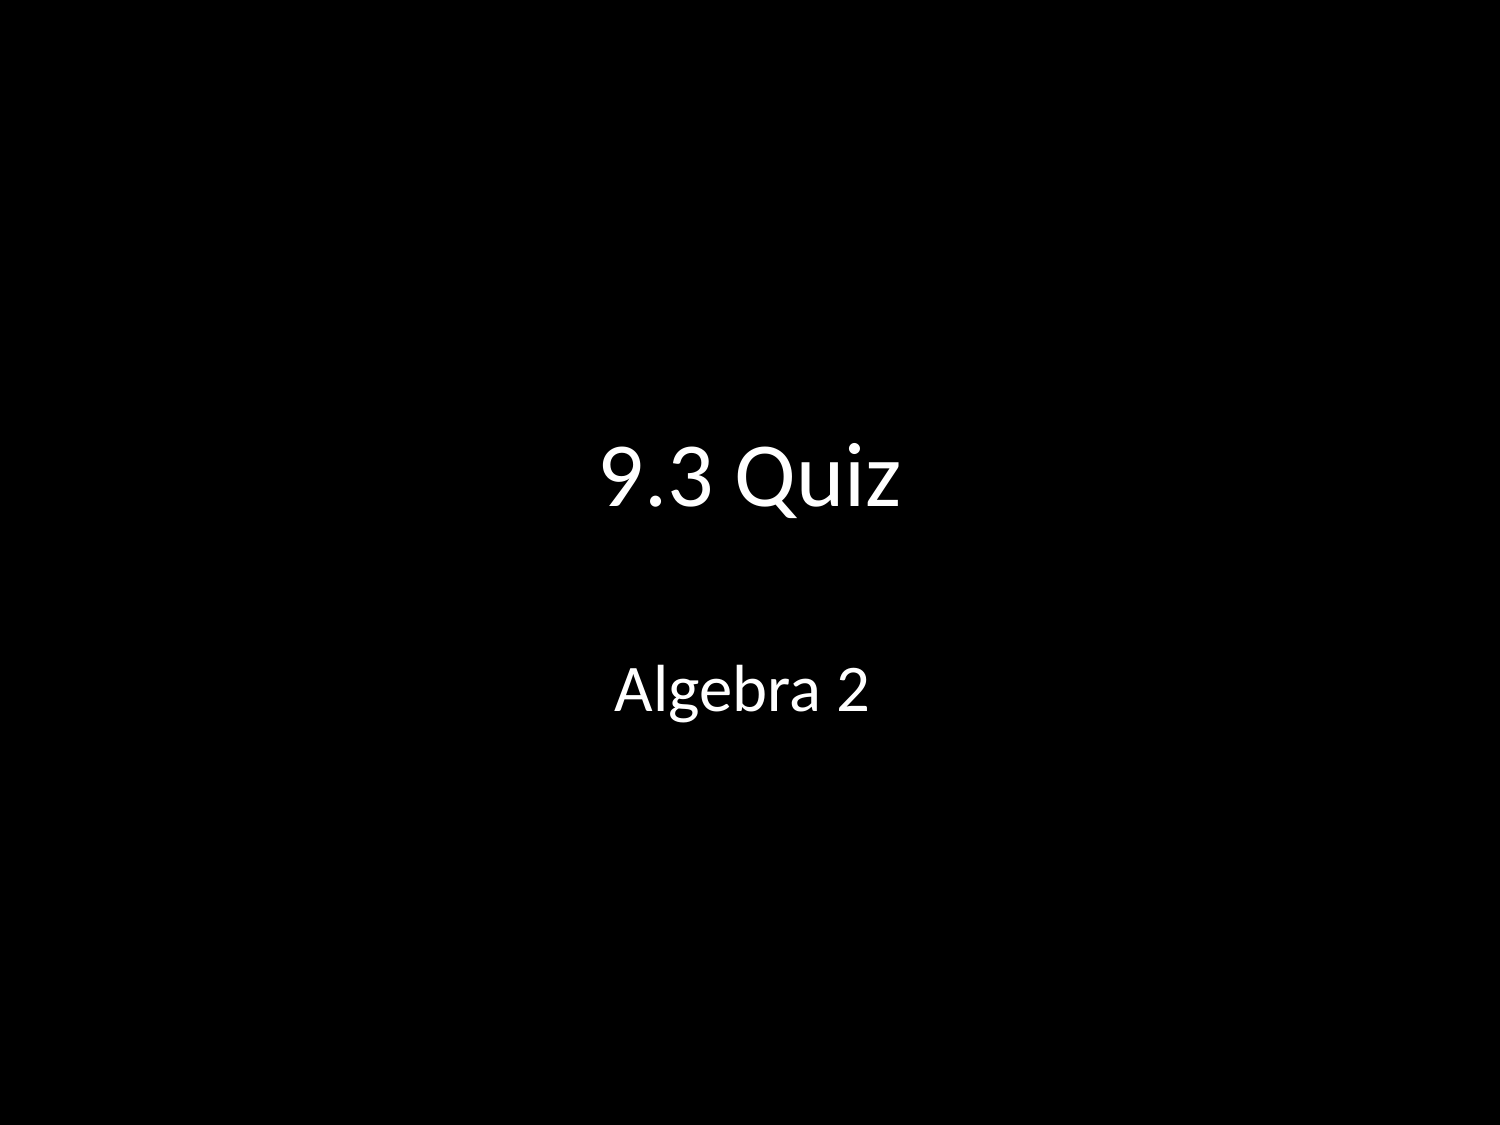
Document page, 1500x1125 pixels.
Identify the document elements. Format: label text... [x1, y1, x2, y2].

subtitle Algebra 2 [225, 637, 1275, 925]
title 9.3 Quiz [112, 349, 1388, 591]
